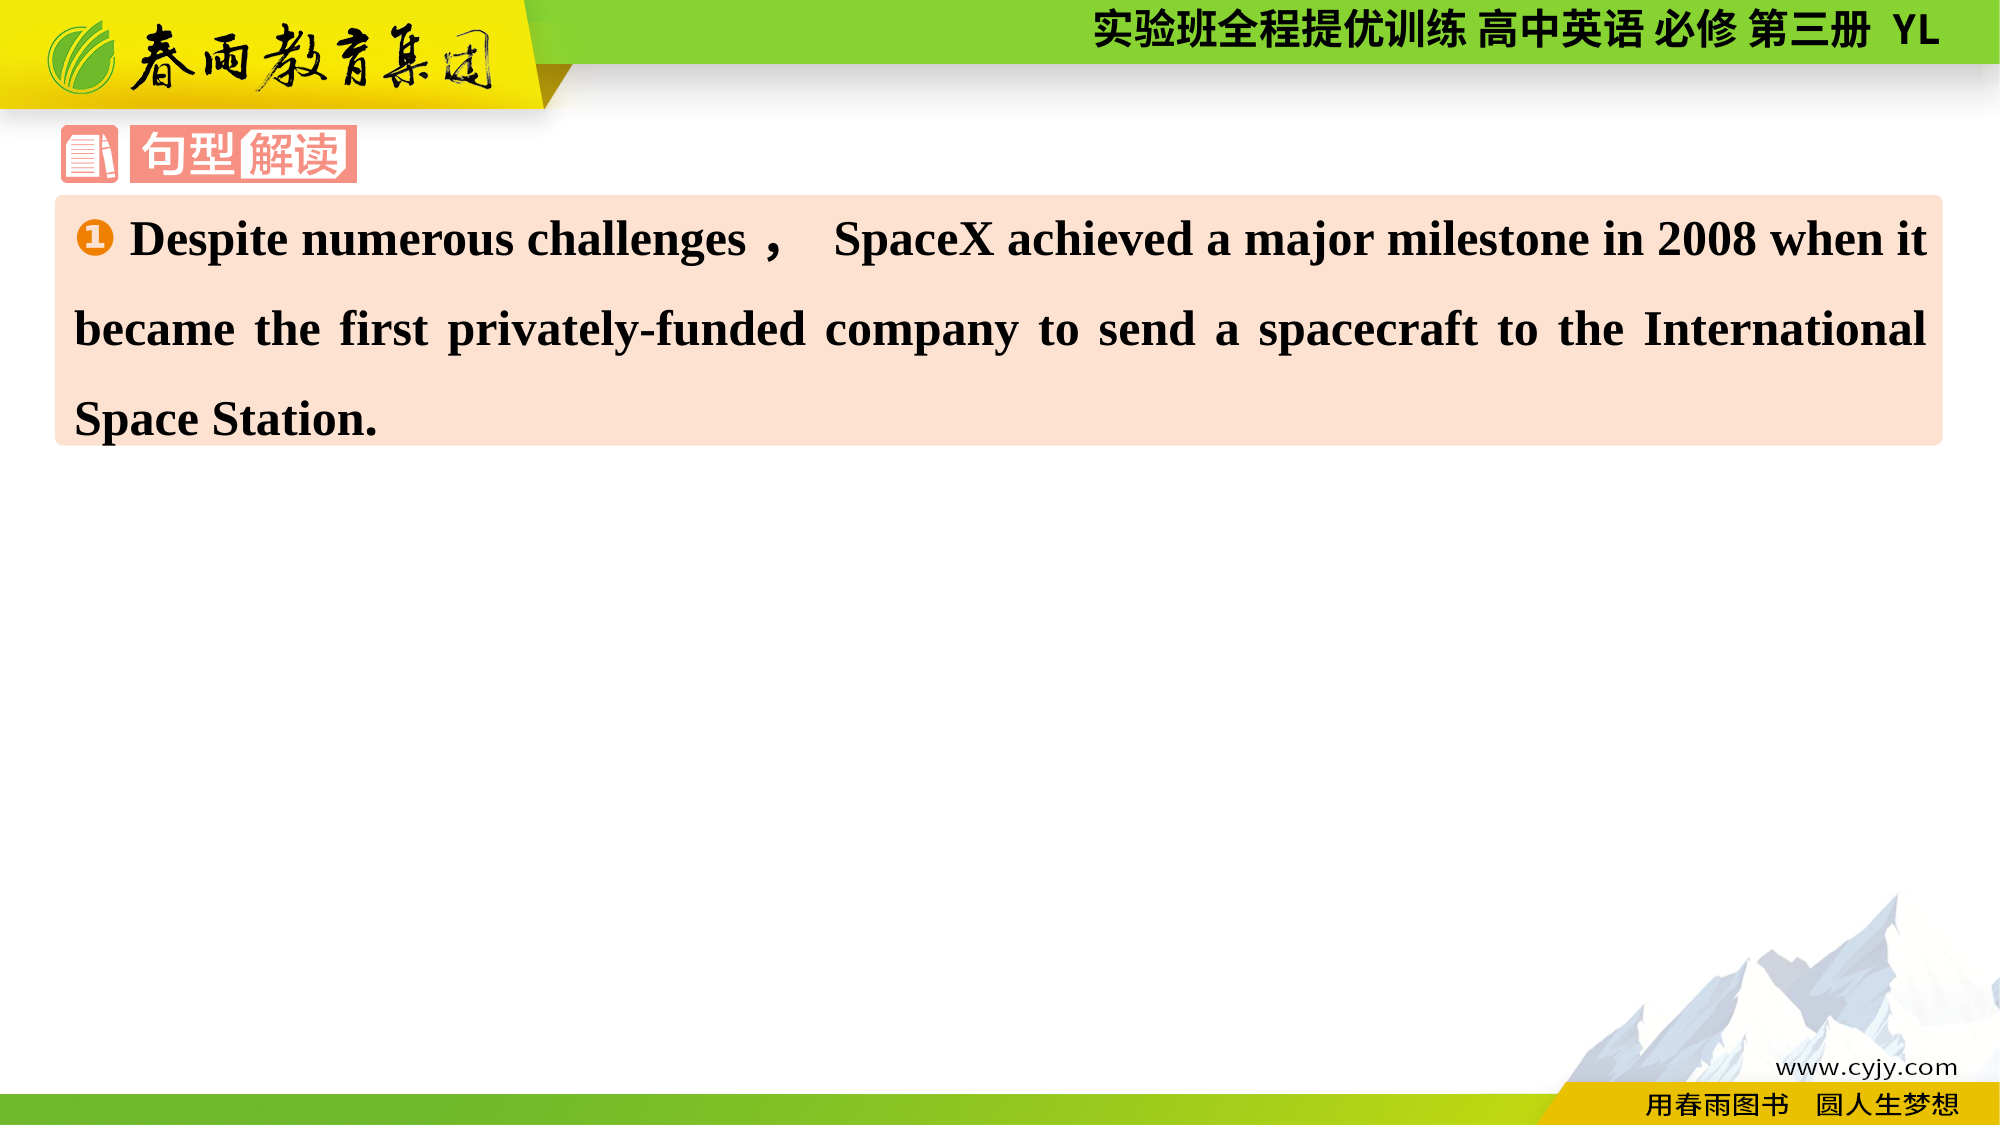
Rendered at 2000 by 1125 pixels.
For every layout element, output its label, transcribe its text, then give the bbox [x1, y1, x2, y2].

picture [0, 0, 2000, 1125]
list ❶ Despite numerous challenges， SpaceX achieved a major milestone in 2008 when it became the first privately-funded company to send a spacecraft to the International Space Station. [59, 168, 1944, 445]
text_box [54, 195, 59, 445]
